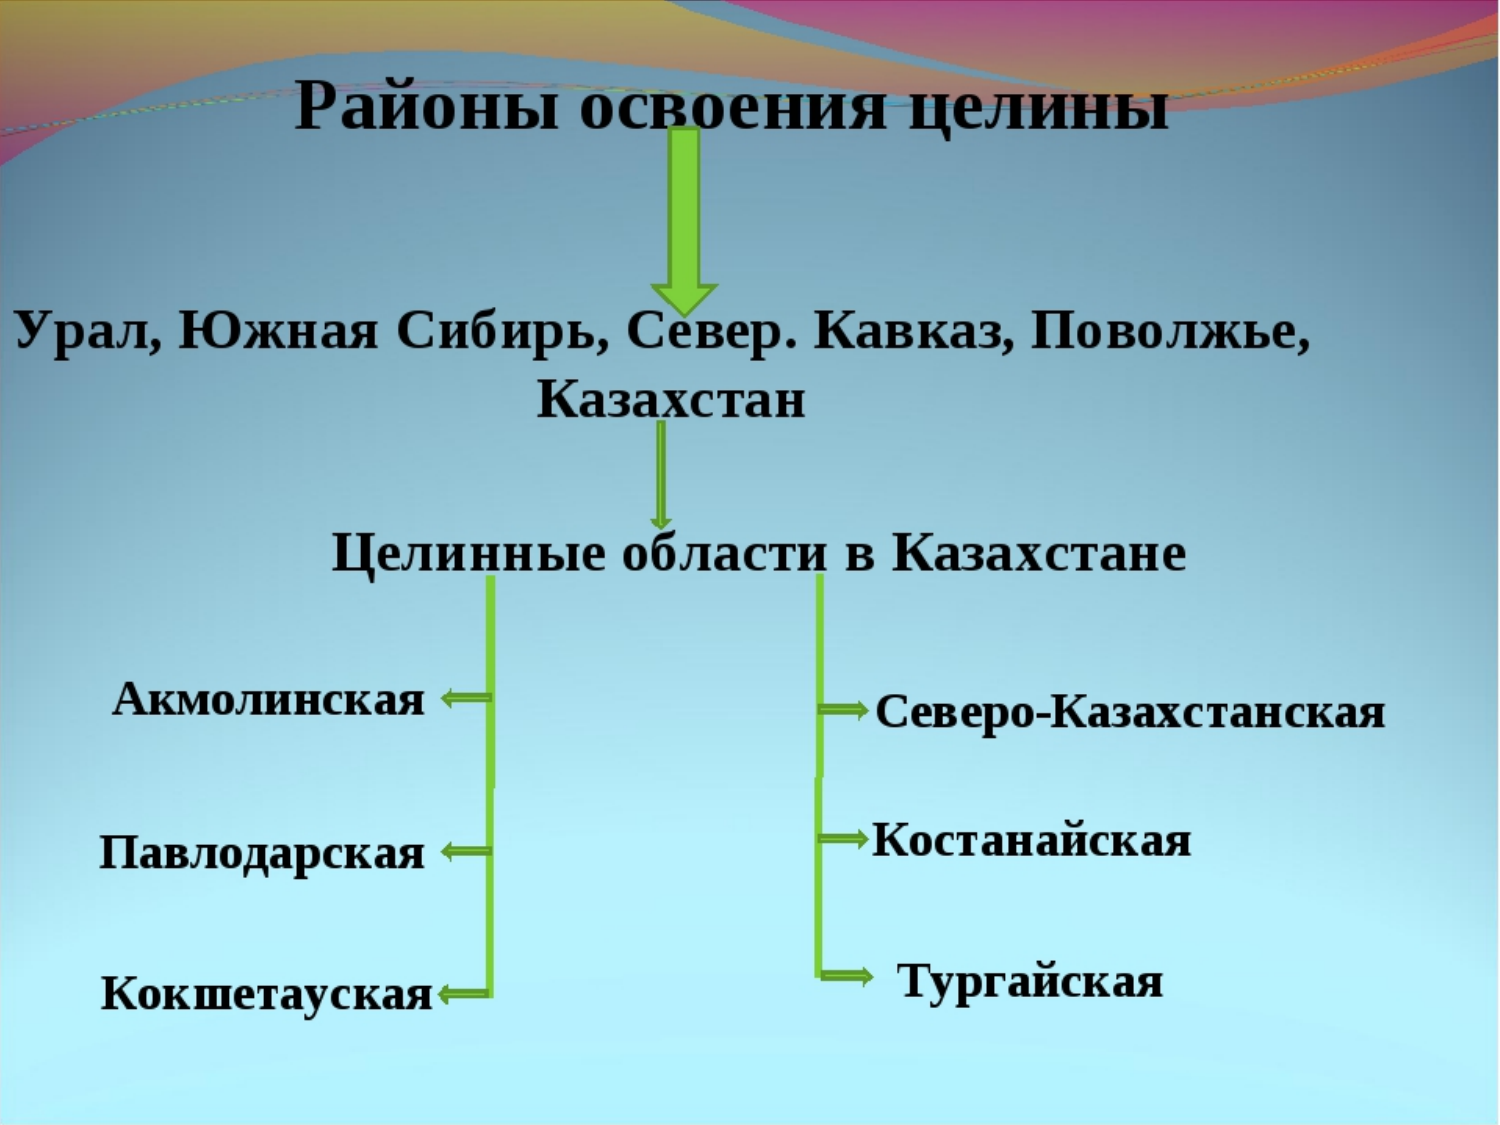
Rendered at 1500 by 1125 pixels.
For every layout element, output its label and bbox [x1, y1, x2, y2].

list [0, 0, 1500, 1125]
